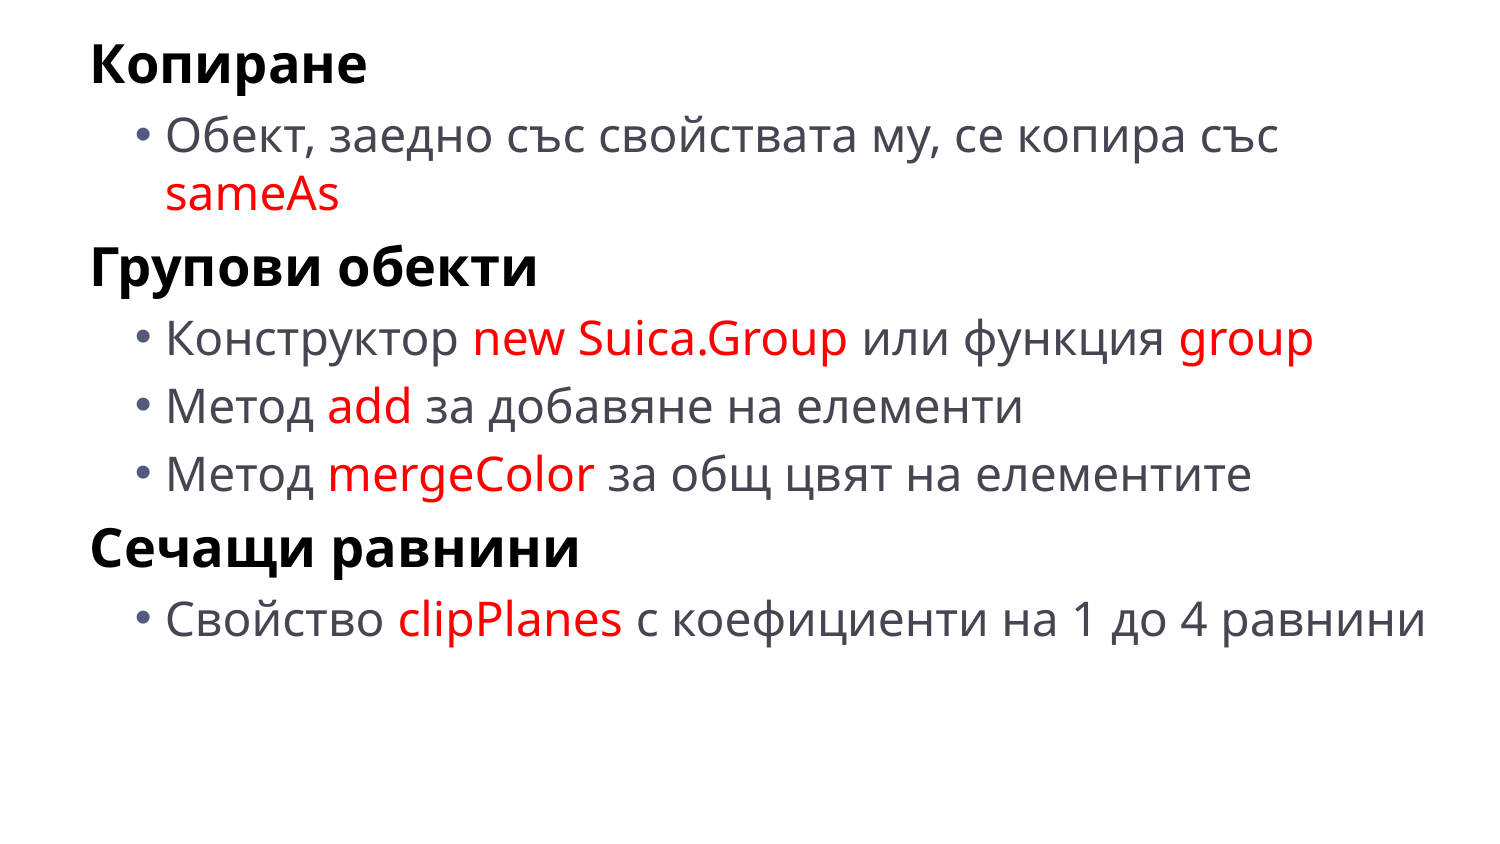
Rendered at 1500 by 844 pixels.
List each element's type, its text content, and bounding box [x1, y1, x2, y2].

list Копиране Обект, заедно със свойствата му, се копира със sameAs Групови обекти Конструктор new Suica.Group или функция group Метод add за добавяне на елементи Метод mergeColor за общ цвят на елементите Сечащи равнини Свойство clipPlanes с коефициенти на 1 до 4 равнини [75, 21, 1475, 835]
